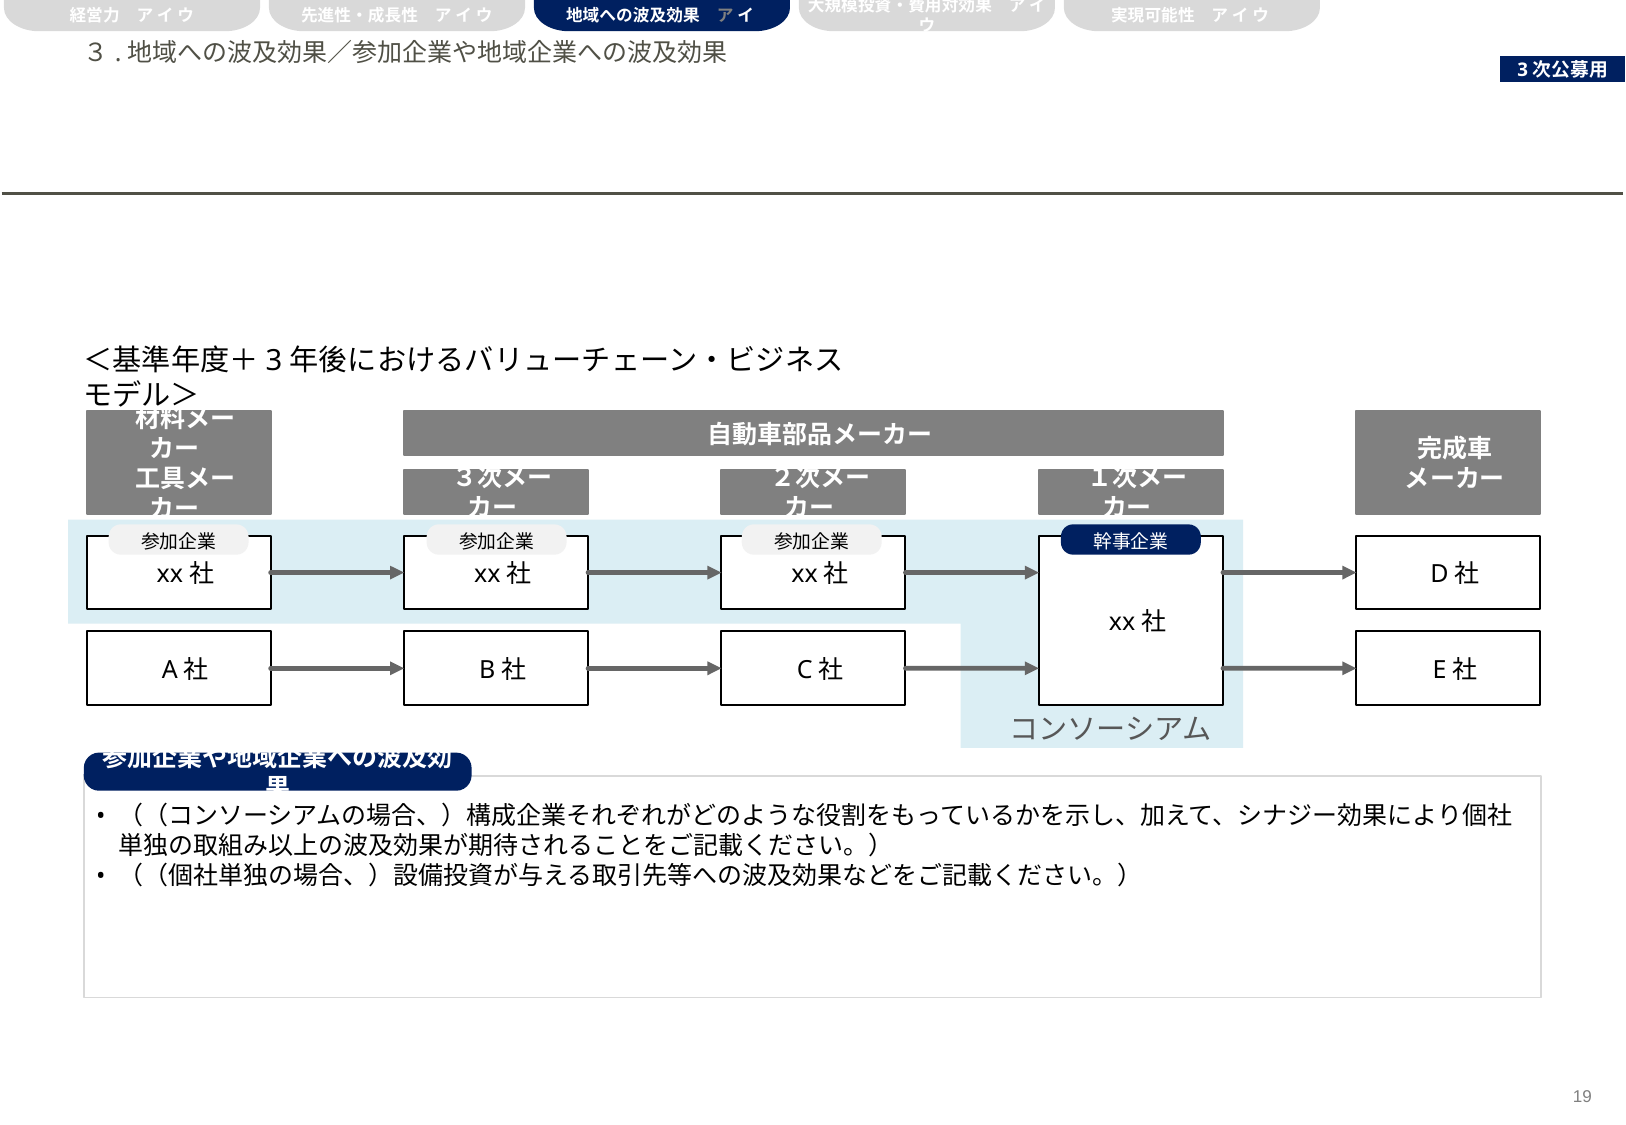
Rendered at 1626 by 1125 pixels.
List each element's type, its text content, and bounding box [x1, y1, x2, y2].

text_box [721, 469, 906, 706]
text_box 実現可能性 ア イ ウ [1062, 0, 1321, 33]
text_box 参加企業や地域企業への波及効果 [83, 752, 472, 791]
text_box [1355, 411, 1541, 706]
text_box （（コンソーシアムの場合、）構成企業それぞれがどのような役割をもっているかを示し、加えて、シナジー効果により個社単独の取組み以上の波及効果が期待されることをご記載ください。） （（個社単独の場合、）設備投資が与える取引先等への波及効果などをご記載ください。） [83, 775, 1542, 998]
text_box [906, 519, 1038, 571]
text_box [403, 469, 589, 706]
text_box [271, 519, 403, 571]
text_box [1224, 519, 1244, 570]
text_box [67, 519, 86, 625]
text_box [906, 574, 1038, 667]
text_box [589, 519, 721, 571]
text_box 経営力 ア イ ウ [3, 0, 261, 33]
text_box 大規模投資・費用対効果 ア イ ウ [798, 0, 1056, 33]
text_box 地域への波及効果 ア イ [533, 0, 791, 33]
title ３.地域への波及効果／参加企業や地域企業への波及効果 [83, 39, 1542, 68]
text_box [589, 574, 721, 625]
text_box 先進性・成長性 ア イ ウ [268, 0, 526, 33]
text_box [271, 574, 403, 625]
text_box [1038, 469, 1224, 706]
text_box [1224, 575, 1244, 665]
text_box [960, 670, 1038, 749]
text_box 自動車部品メーカー [403, 410, 1224, 456]
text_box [86, 411, 271, 706]
text_box ＜基準年度＋3年後におけるバリューチェーン・ビジネスモデル＞ [67, 350, 888, 402]
text_box [1224, 671, 1244, 749]
text_box コンソーシアム [989, 705, 1232, 751]
